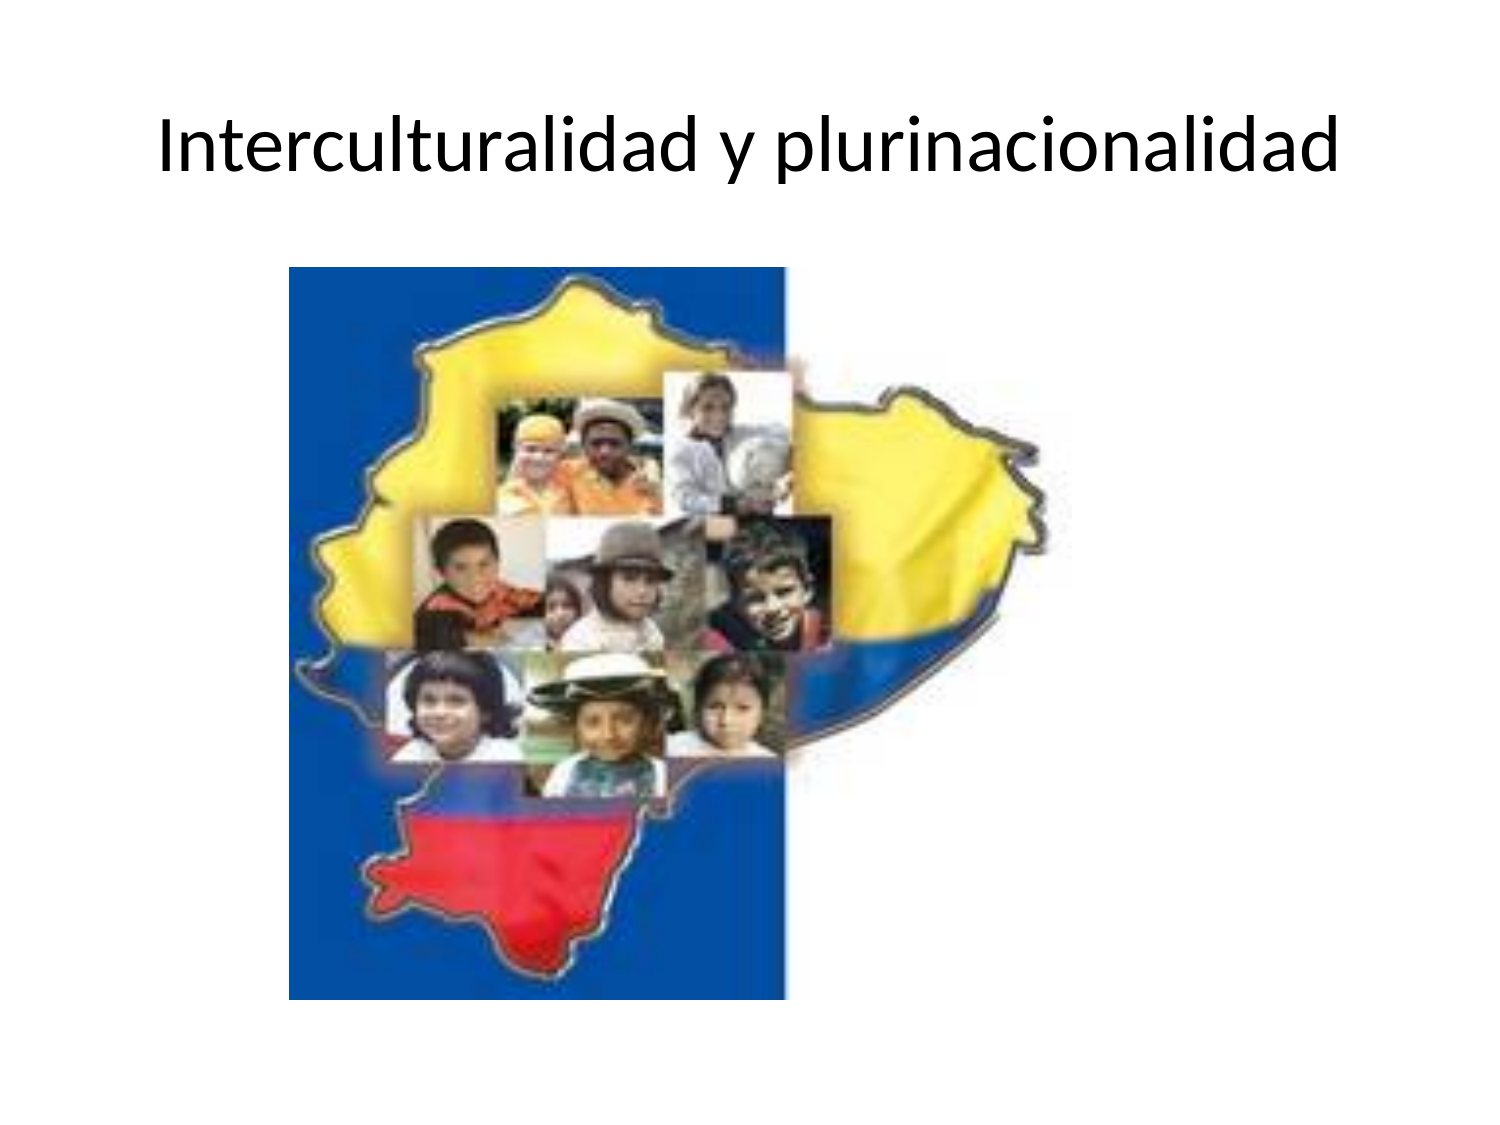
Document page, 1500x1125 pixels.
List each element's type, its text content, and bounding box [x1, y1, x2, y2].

title Interculturalidad y plurinacionalidad [75, 45, 1425, 233]
picture [289, 266, 1072, 1000]
